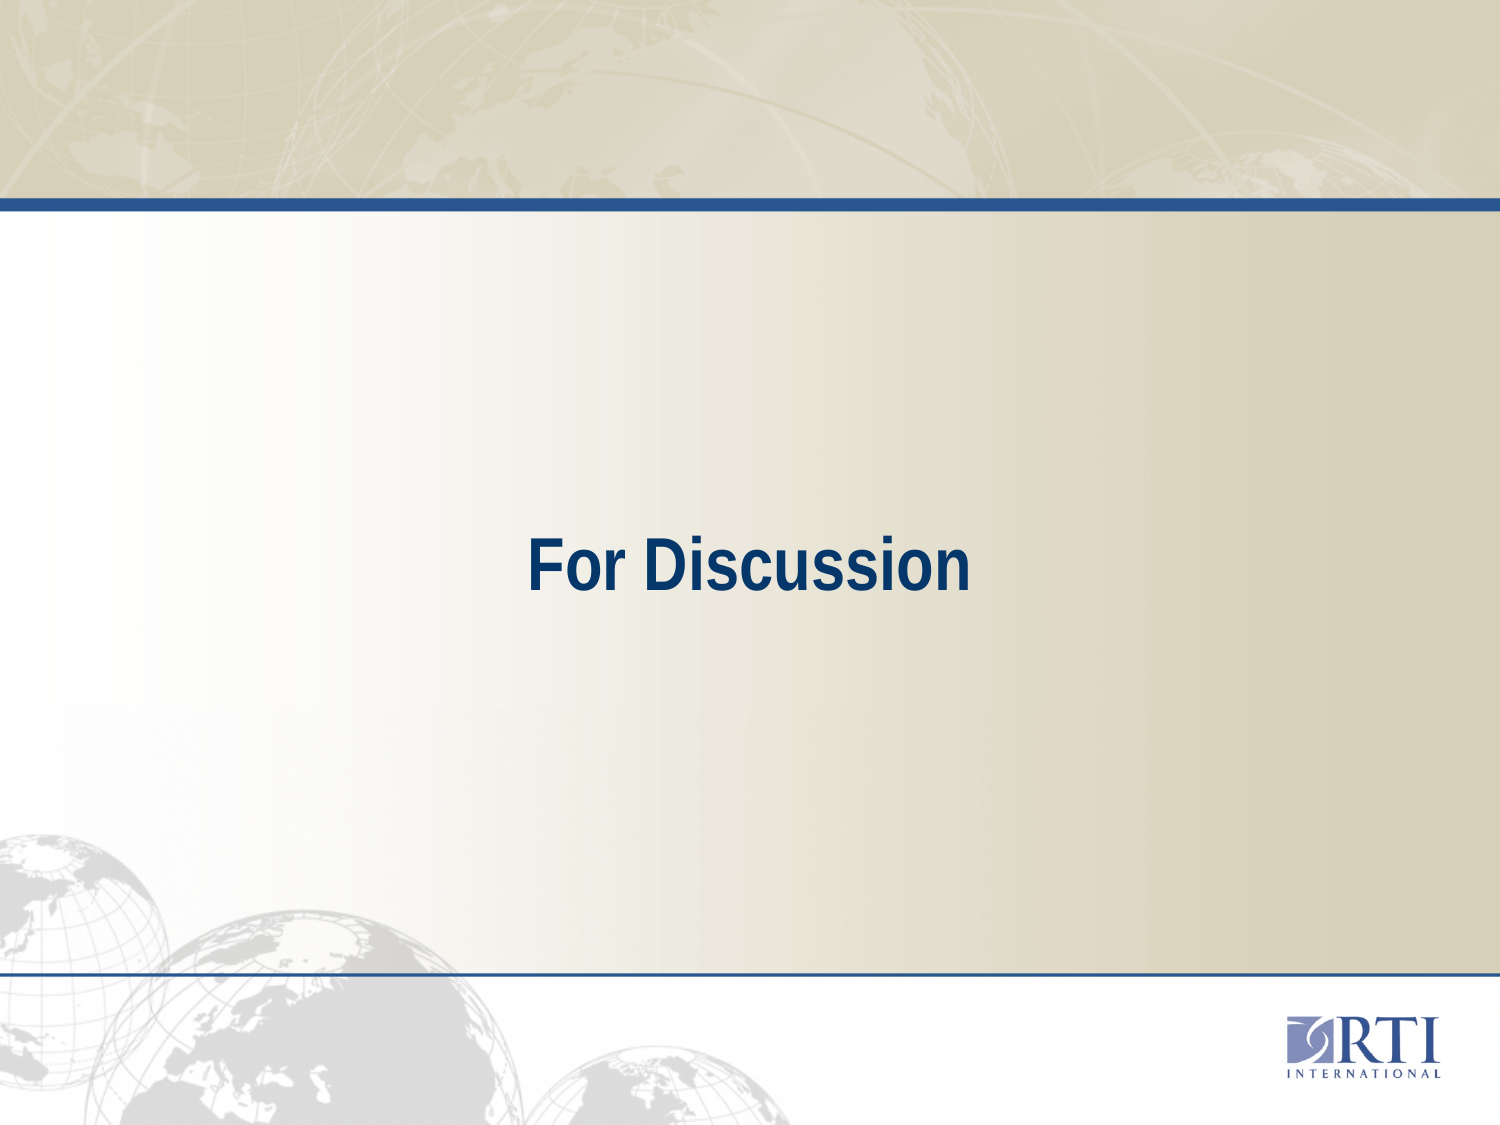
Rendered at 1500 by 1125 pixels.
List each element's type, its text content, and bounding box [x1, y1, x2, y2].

picture [0, 0, 1500, 973]
picture [0, 977, 1500, 1125]
title For Discussion [112, 536, 1388, 674]
